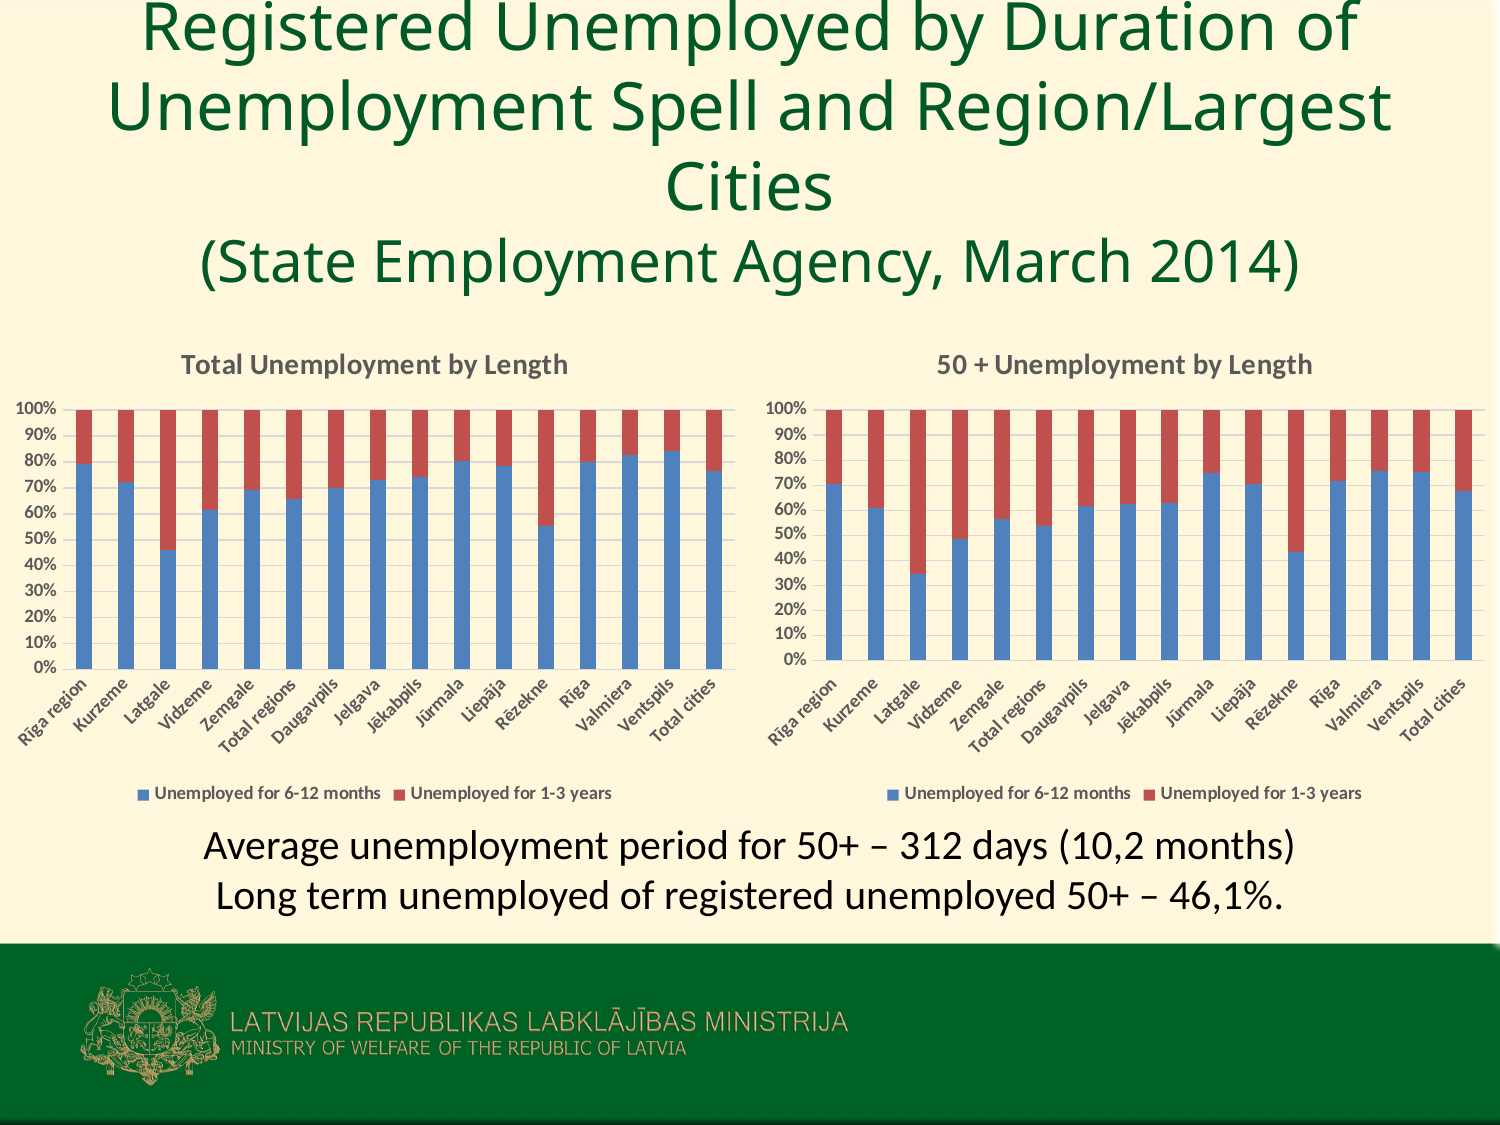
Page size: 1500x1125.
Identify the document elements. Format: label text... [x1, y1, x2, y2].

picture [0, 926, 1500, 1125]
picture [0, 233, 1500, 326]
picture [0, 0, 1500, 44]
title Registered Unemployed by Duration of Unemployment Spell and Region/Largest Cities (State Employment Agency, March 2014) [0, 44, 1500, 233]
chart [0, 326, 1500, 811]
text_box Average unemployment period for 50+ – 312 days (10,2 months) Long term unemployed of registered unemployed 50+ – 46,1%. [0, 818, 1500, 926]
